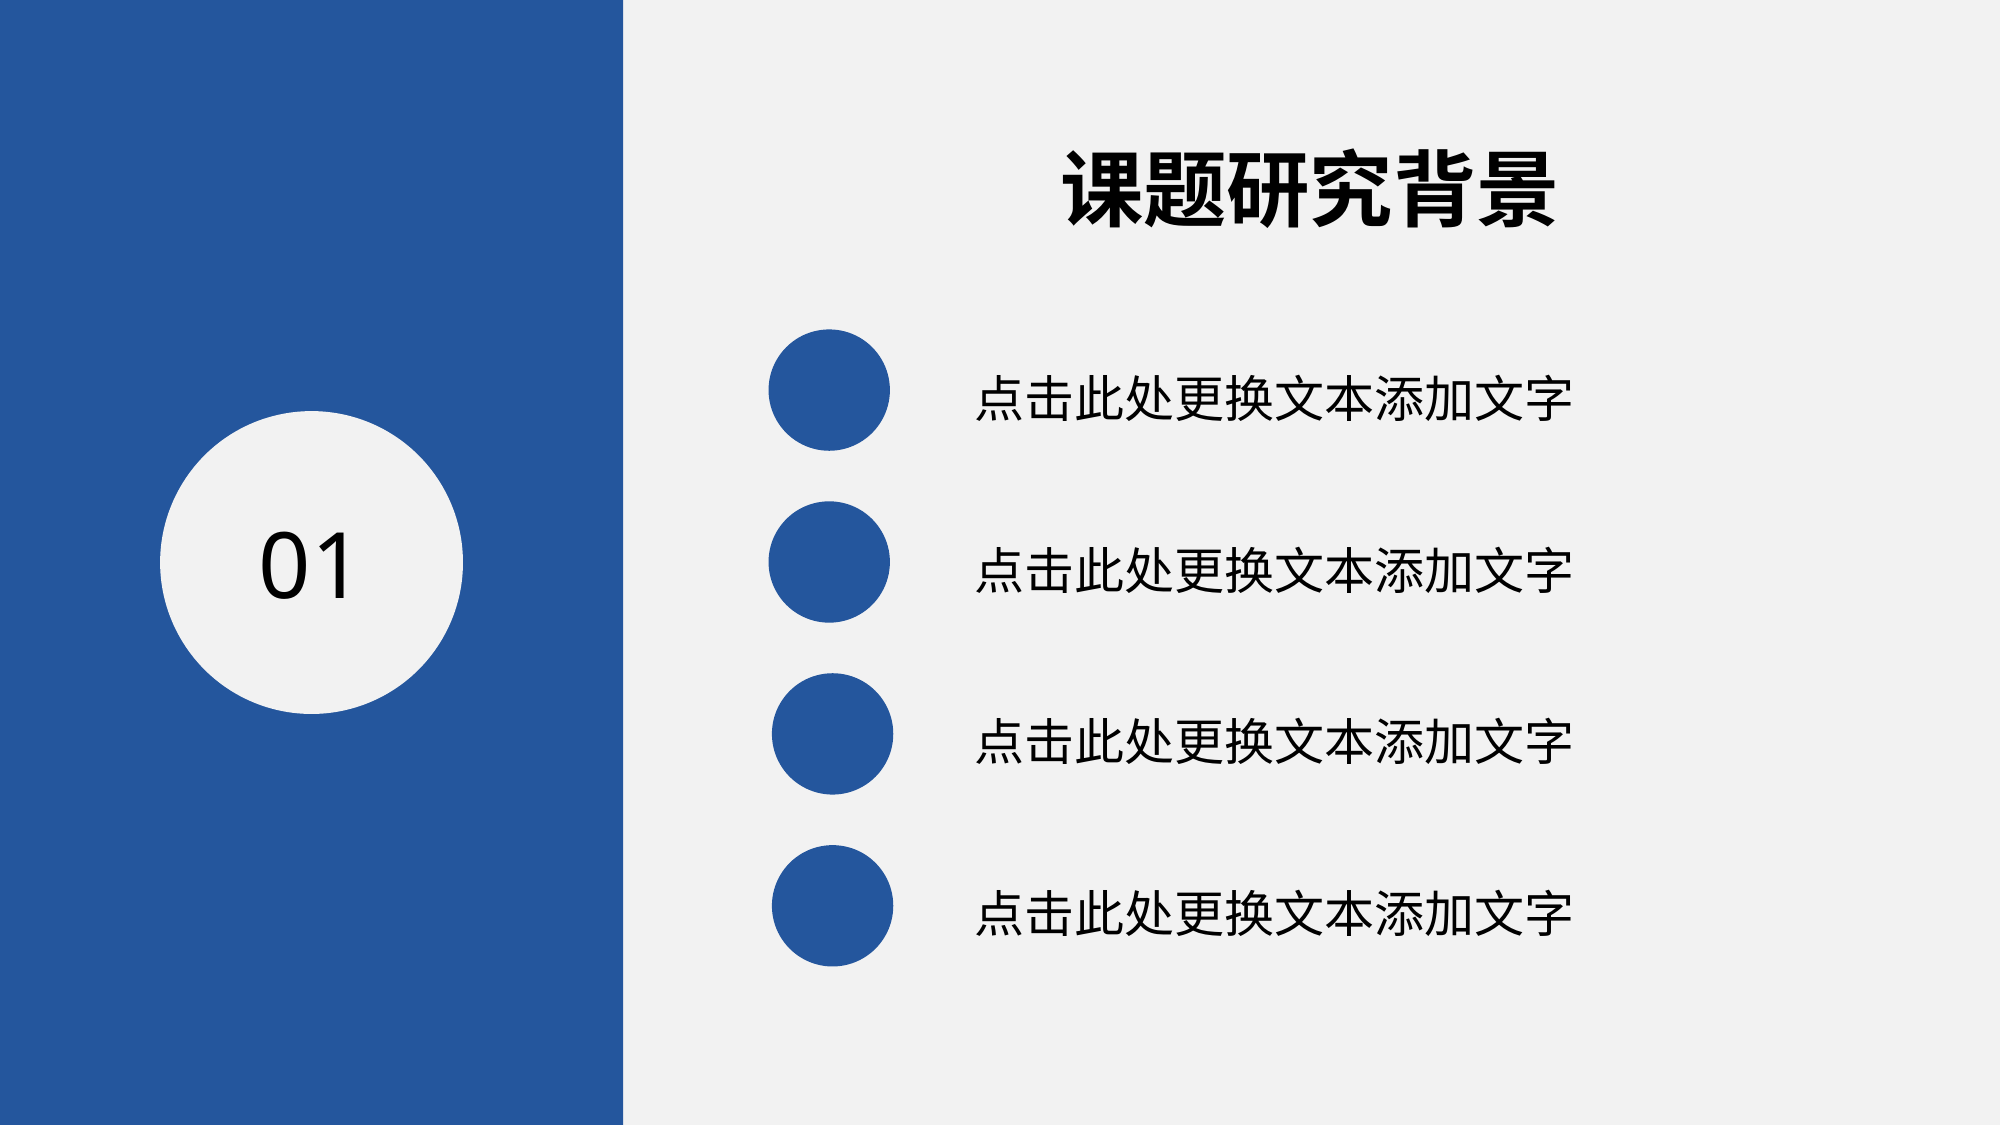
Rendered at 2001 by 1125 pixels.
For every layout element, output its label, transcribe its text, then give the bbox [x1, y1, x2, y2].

text_box 点击此处更换文本添加文字 [959, 688, 1934, 779]
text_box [160, 411, 463, 714]
text_box [0, 0, 624, 1125]
text_box 点击此处更换文本添加文字 [959, 345, 1934, 435]
text_box [767, 328, 891, 452]
text_box [767, 500, 891, 624]
text_box 点击此处更换文本添加文字 [959, 860, 1934, 951]
text_box [770, 672, 895, 796]
text_box 课题研究背景 [1045, 130, 1575, 245]
text_box 点击此处更换文本添加文字 [959, 516, 1934, 607]
text_box [770, 844, 895, 968]
